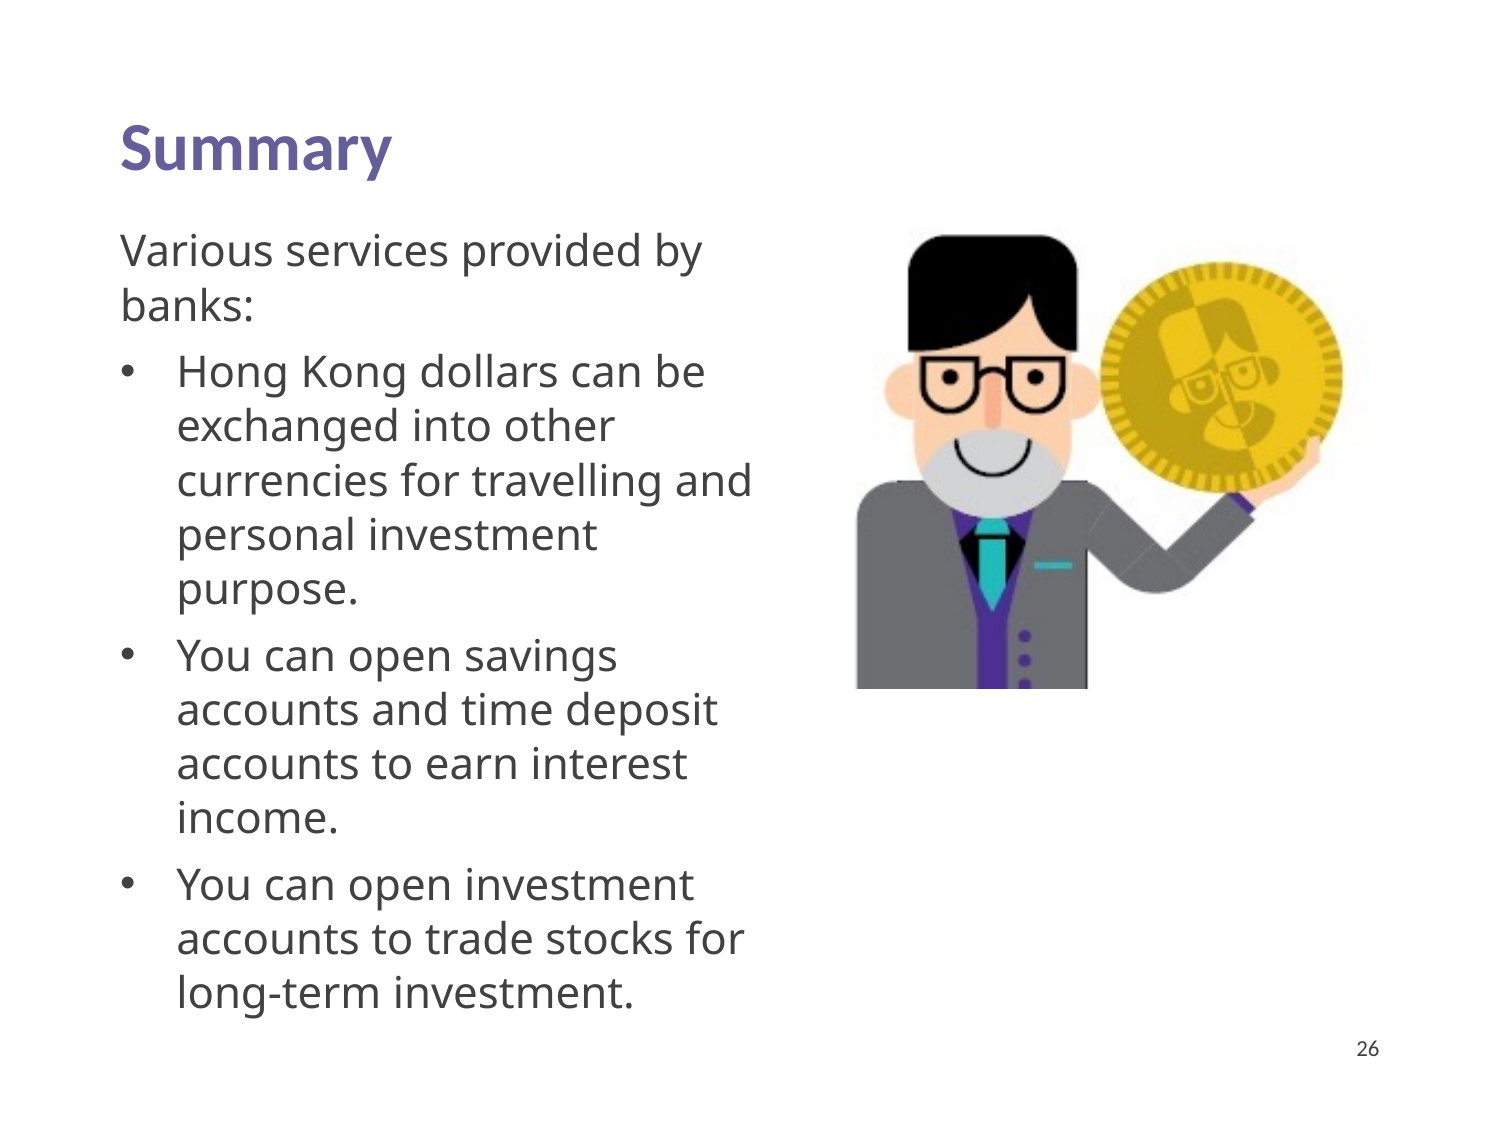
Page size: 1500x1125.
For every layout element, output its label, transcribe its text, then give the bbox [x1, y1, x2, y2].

slide_number 26 [1353, 1035, 1381, 1062]
list Summary [119, 113, 1382, 213]
list Various services provided by banks: Hong Kong dollars can be exchanged into other currencies for travelling and personal investment purpose. You can open savings accounts and time deposit accounts to earn interest income. You can open investment accounts to trade stocks for long-term investment. [119, 220, 769, 815]
picture [767, 211, 1386, 690]
